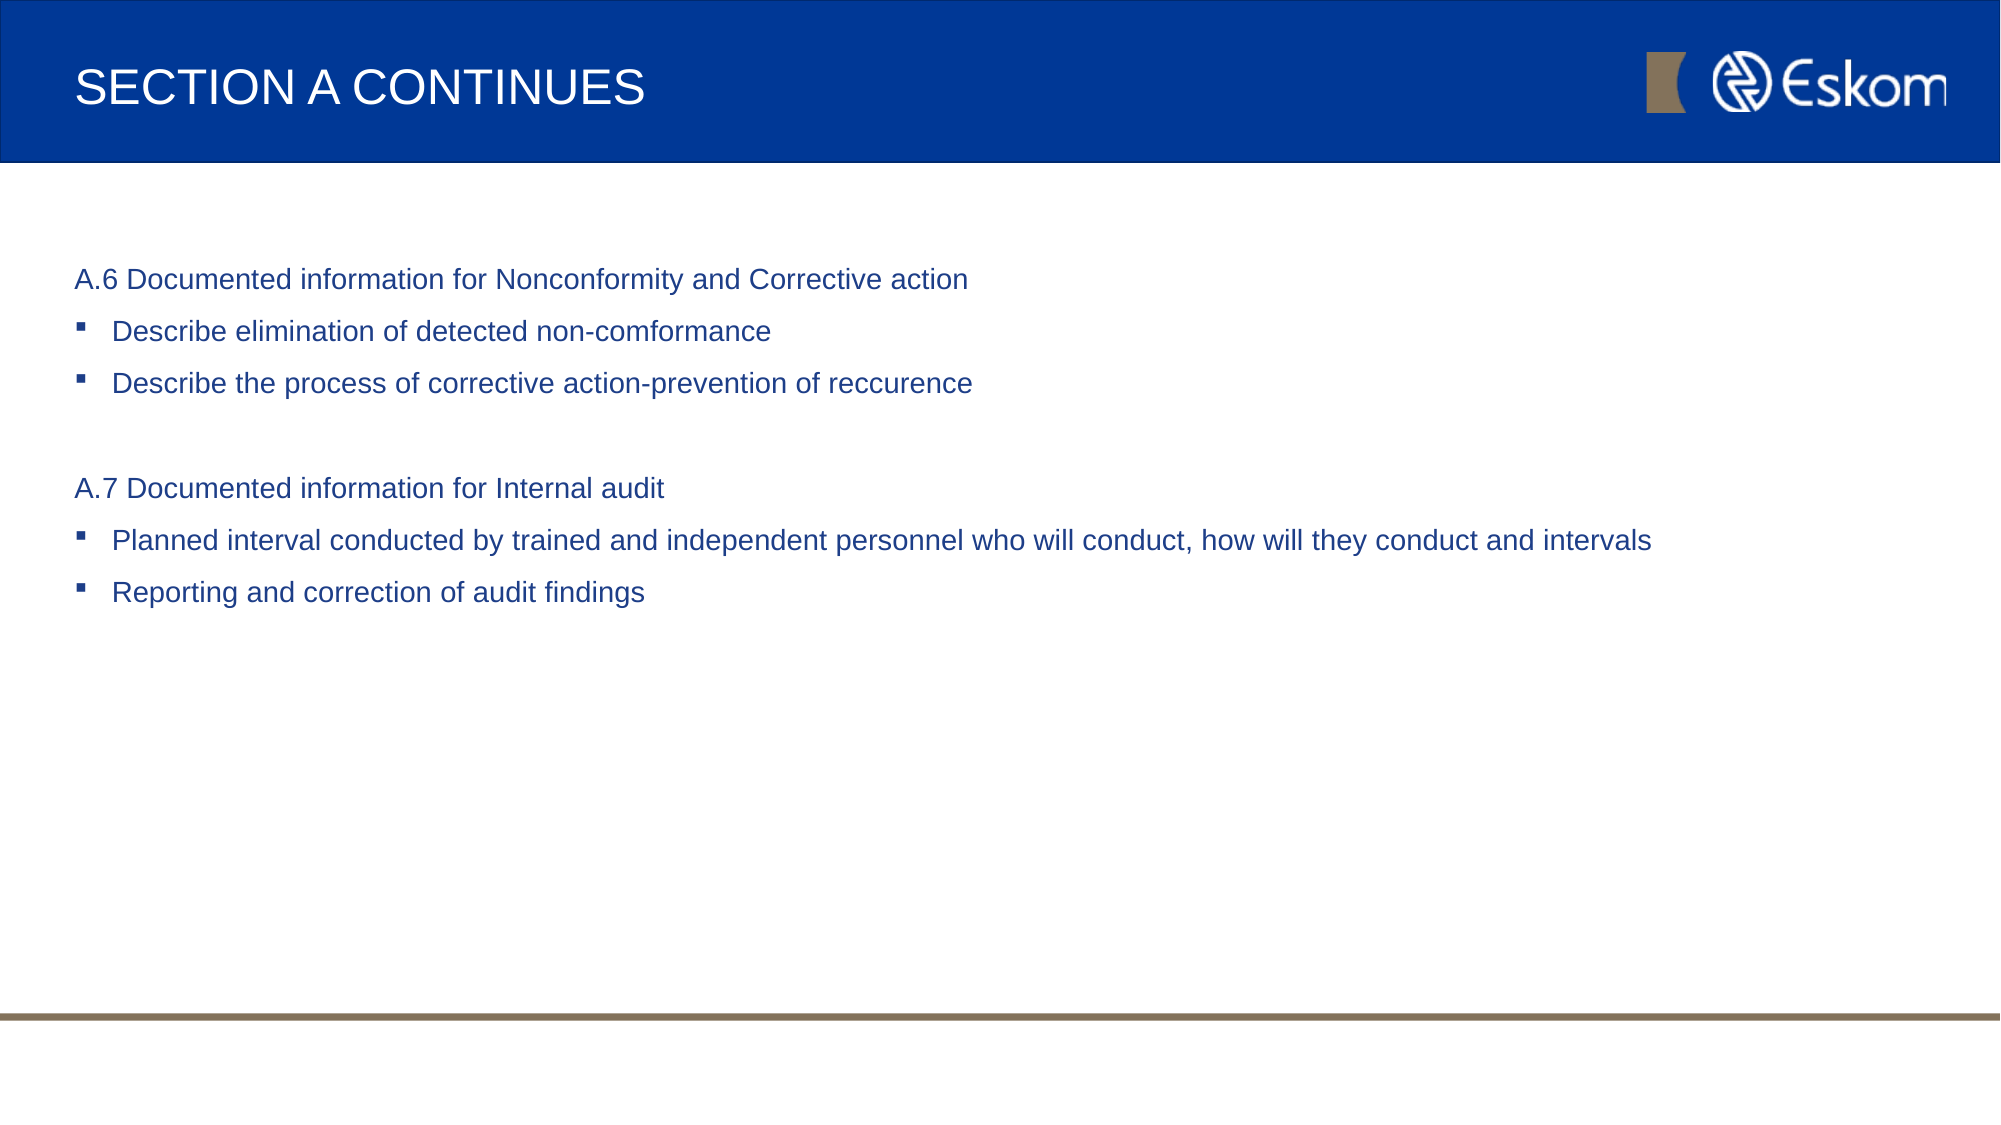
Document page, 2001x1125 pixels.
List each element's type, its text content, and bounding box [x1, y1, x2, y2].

title SECTION A CONTINUES [59, 33, 1620, 143]
list A.6 Documented information for Nonconformity and Corrective action Describe elimination of detected non-comformance Describe the process of corrective action-prevention of reccurence A.7 Documented information for Internal audit Planned interval conducted by trained and independent personnel who will conduct, how will they conduct and intervals Reporting and correction of audit findings [59, 200, 1927, 998]
